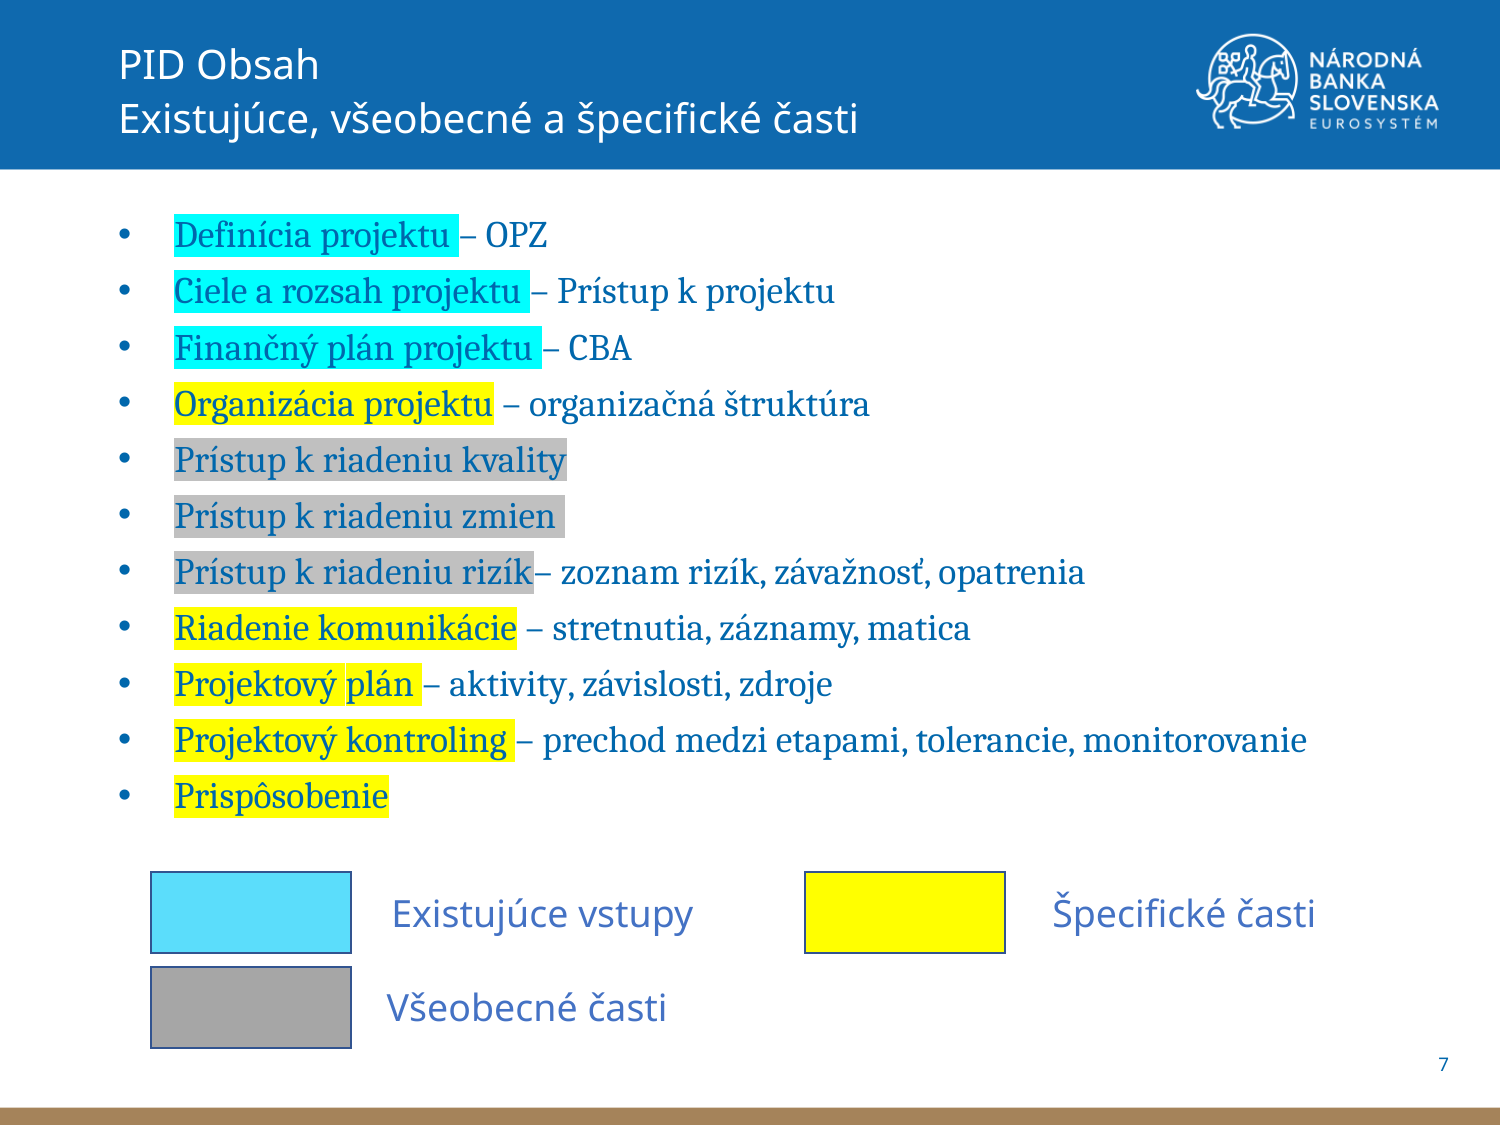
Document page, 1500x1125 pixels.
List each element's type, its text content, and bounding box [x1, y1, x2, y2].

text_box [150, 871, 352, 954]
text_box Všeobecné časti [371, 976, 683, 1037]
picture [0, 0, 1500, 1125]
text_box [150, 966, 352, 1049]
text_box [804, 871, 1006, 954]
text_box Špecifické časti [1037, 882, 1332, 943]
slide_number 7 [1281, 1045, 1464, 1106]
list PID Obsah Existujúce, všeobecné a špecifické časti [103, 37, 1171, 150]
text_box Existujúce vstupy [376, 882, 709, 943]
list Definícia projektu – OPZ Ciele a rozsah projektu – Prístup k projektu Finančný plán projektu – CBA Organizácia projektu – organizačná štruktúra Prístup k riadeniu kvality Prístup k riadeniu zmien Prístup k riadeniu rizík– zoznam rizík, závažnosť, opatrenia Riadenie komunikácie – stretnutia, záznamy, matica Projektový plán – aktivity, závislosti, zdroje Projektový kontroling – prechod medzi etapami, tolerancie, monitorovanie Prispôsobenie [103, 207, 1397, 836]
